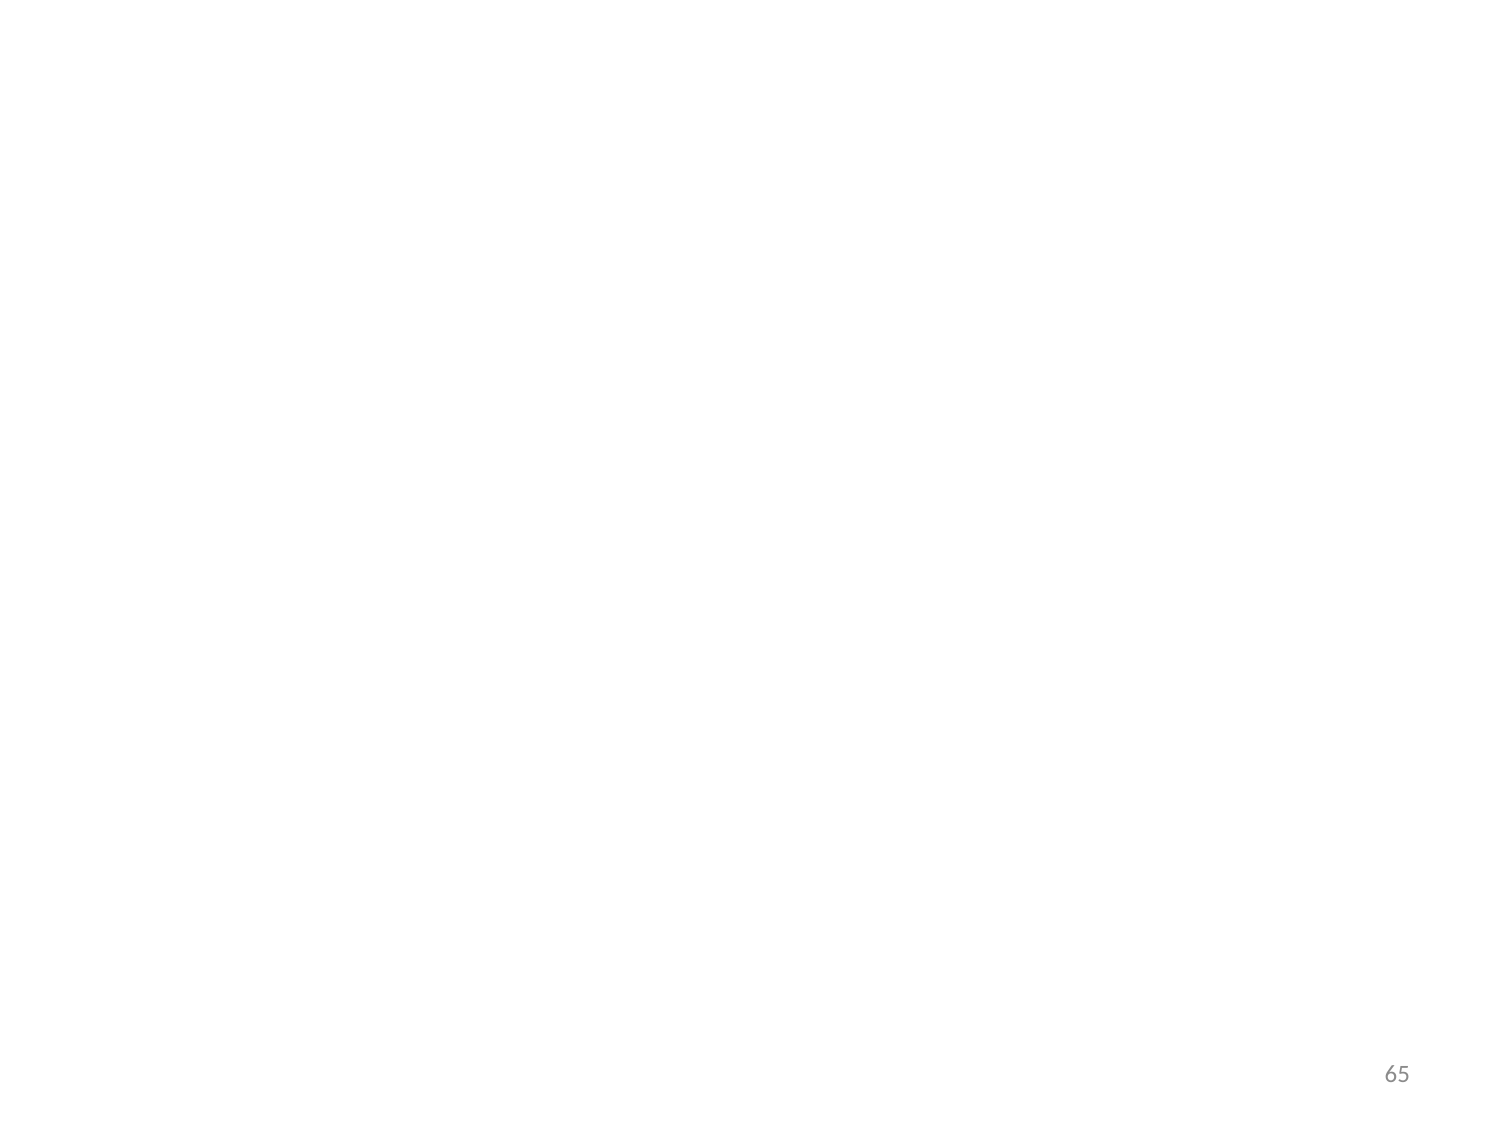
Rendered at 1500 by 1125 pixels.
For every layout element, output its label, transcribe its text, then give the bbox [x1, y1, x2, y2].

slide_number 65 [1074, 1042, 1425, 1103]
